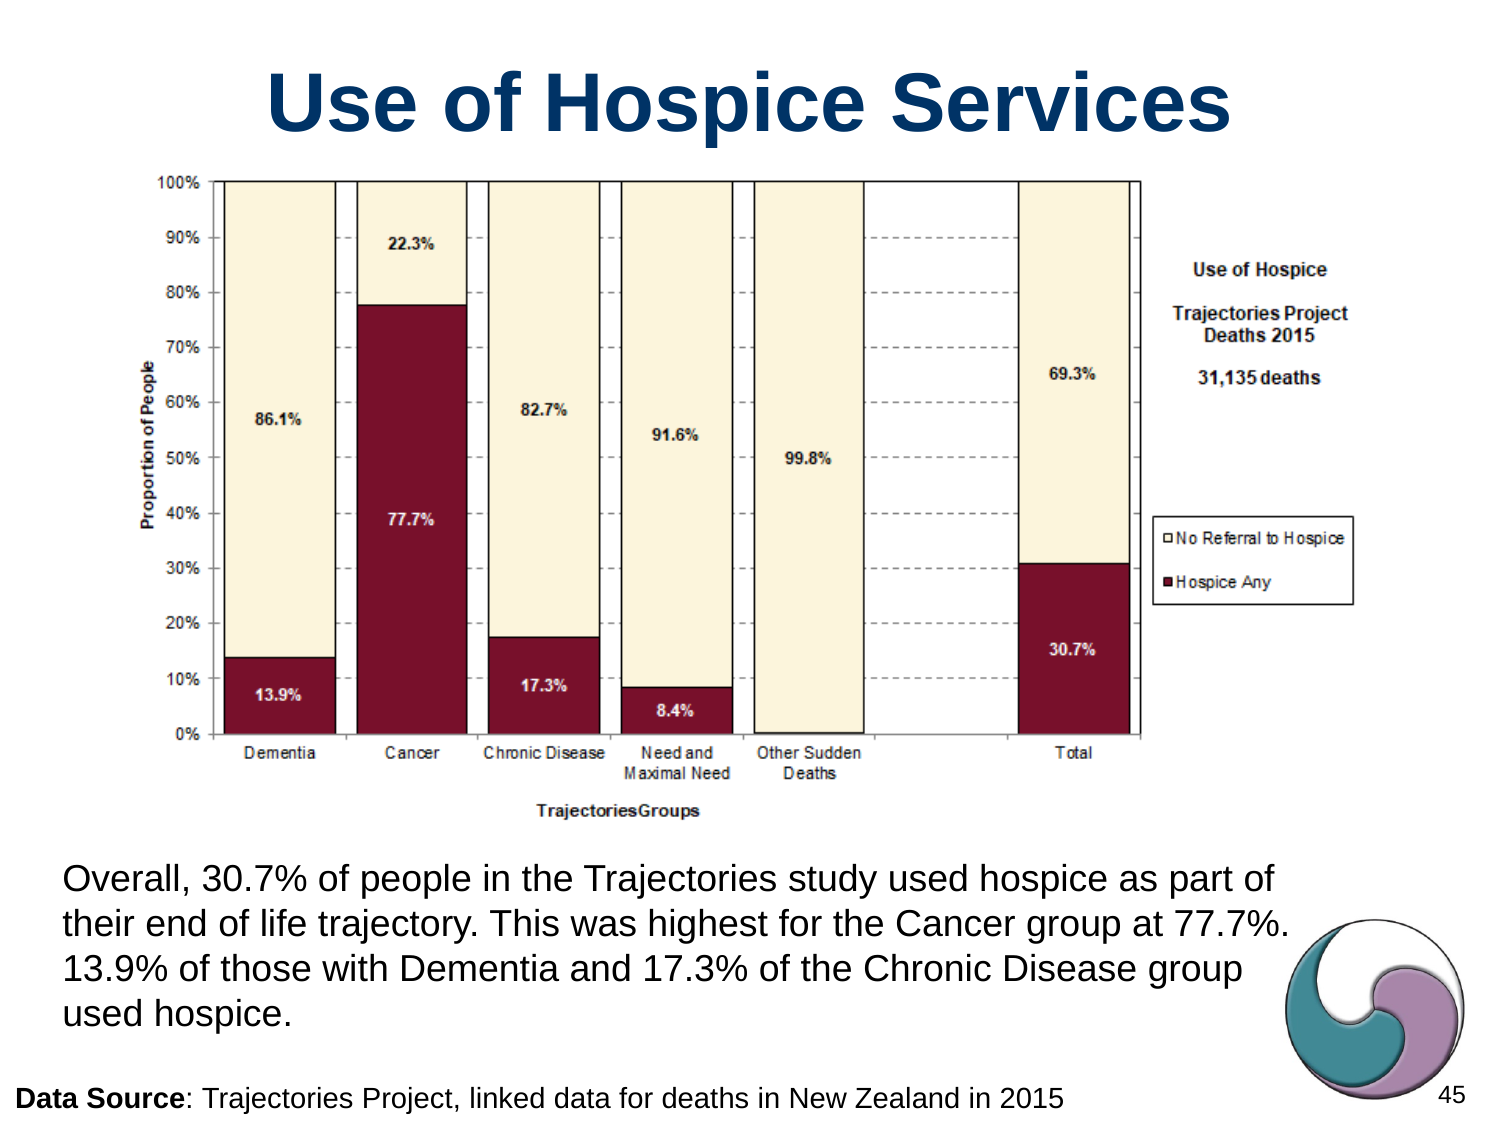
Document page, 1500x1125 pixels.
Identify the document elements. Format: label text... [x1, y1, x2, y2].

list Data Source: Trajectories Project, linked data for deaths in New Zealand in 2015 [0, 1071, 1188, 1123]
title Use of Hospice Services [0, 12, 1500, 200]
picture [1281, 916, 1468, 1101]
picture [127, 148, 1373, 853]
picture [1441, 1089, 1447, 1097]
list Overall, 30.7% of people in the Trajectories study used hospice as part of their end of life trajectory. This was highest for the Cancer group at 77.7%. 13.9% of those with Dementia and 17.3% of the Chronic Disease group used hospice. [47, 845, 1330, 897]
